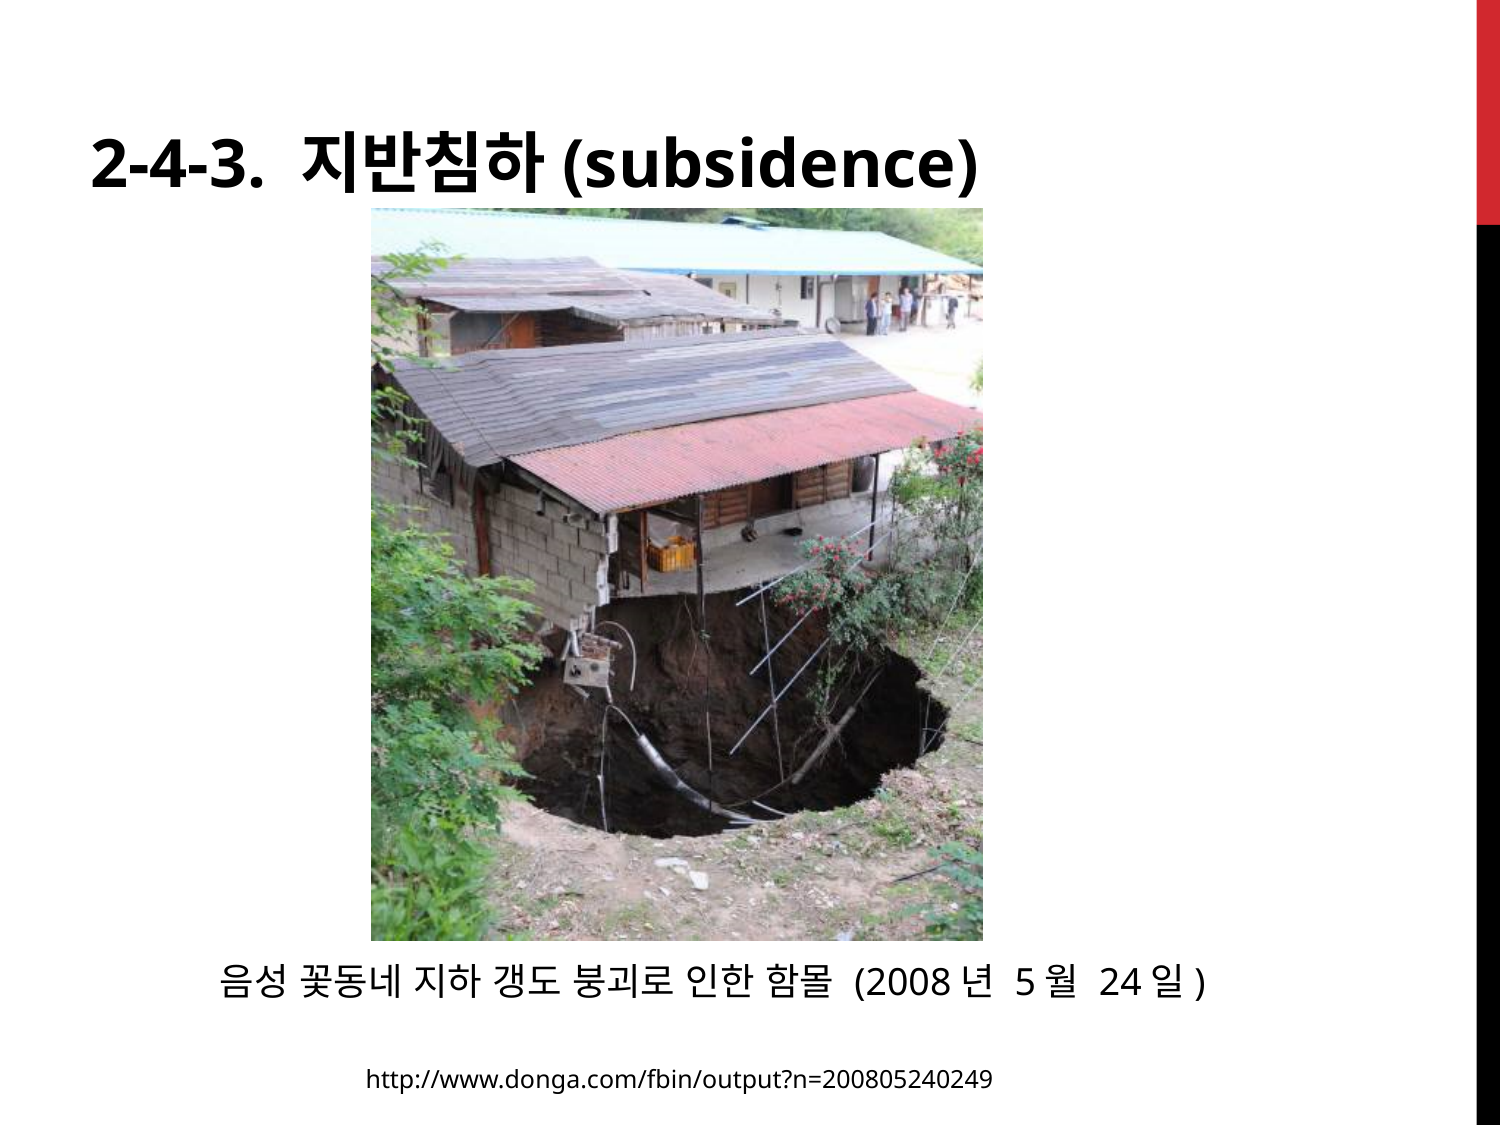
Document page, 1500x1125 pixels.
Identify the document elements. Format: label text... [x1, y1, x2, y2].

list 2-4-3. 지반침하(subsidence) [75, 113, 1325, 1005]
picture [371, 207, 984, 941]
text_box http://www.donga.com/fbin/output?n=200805240249 [344, 1056, 1095, 1102]
text_box 음성 꽃동네 지하 갱도 붕괴로 인한 함몰 (2008년 5월 24일) [205, 951, 1221, 1011]
